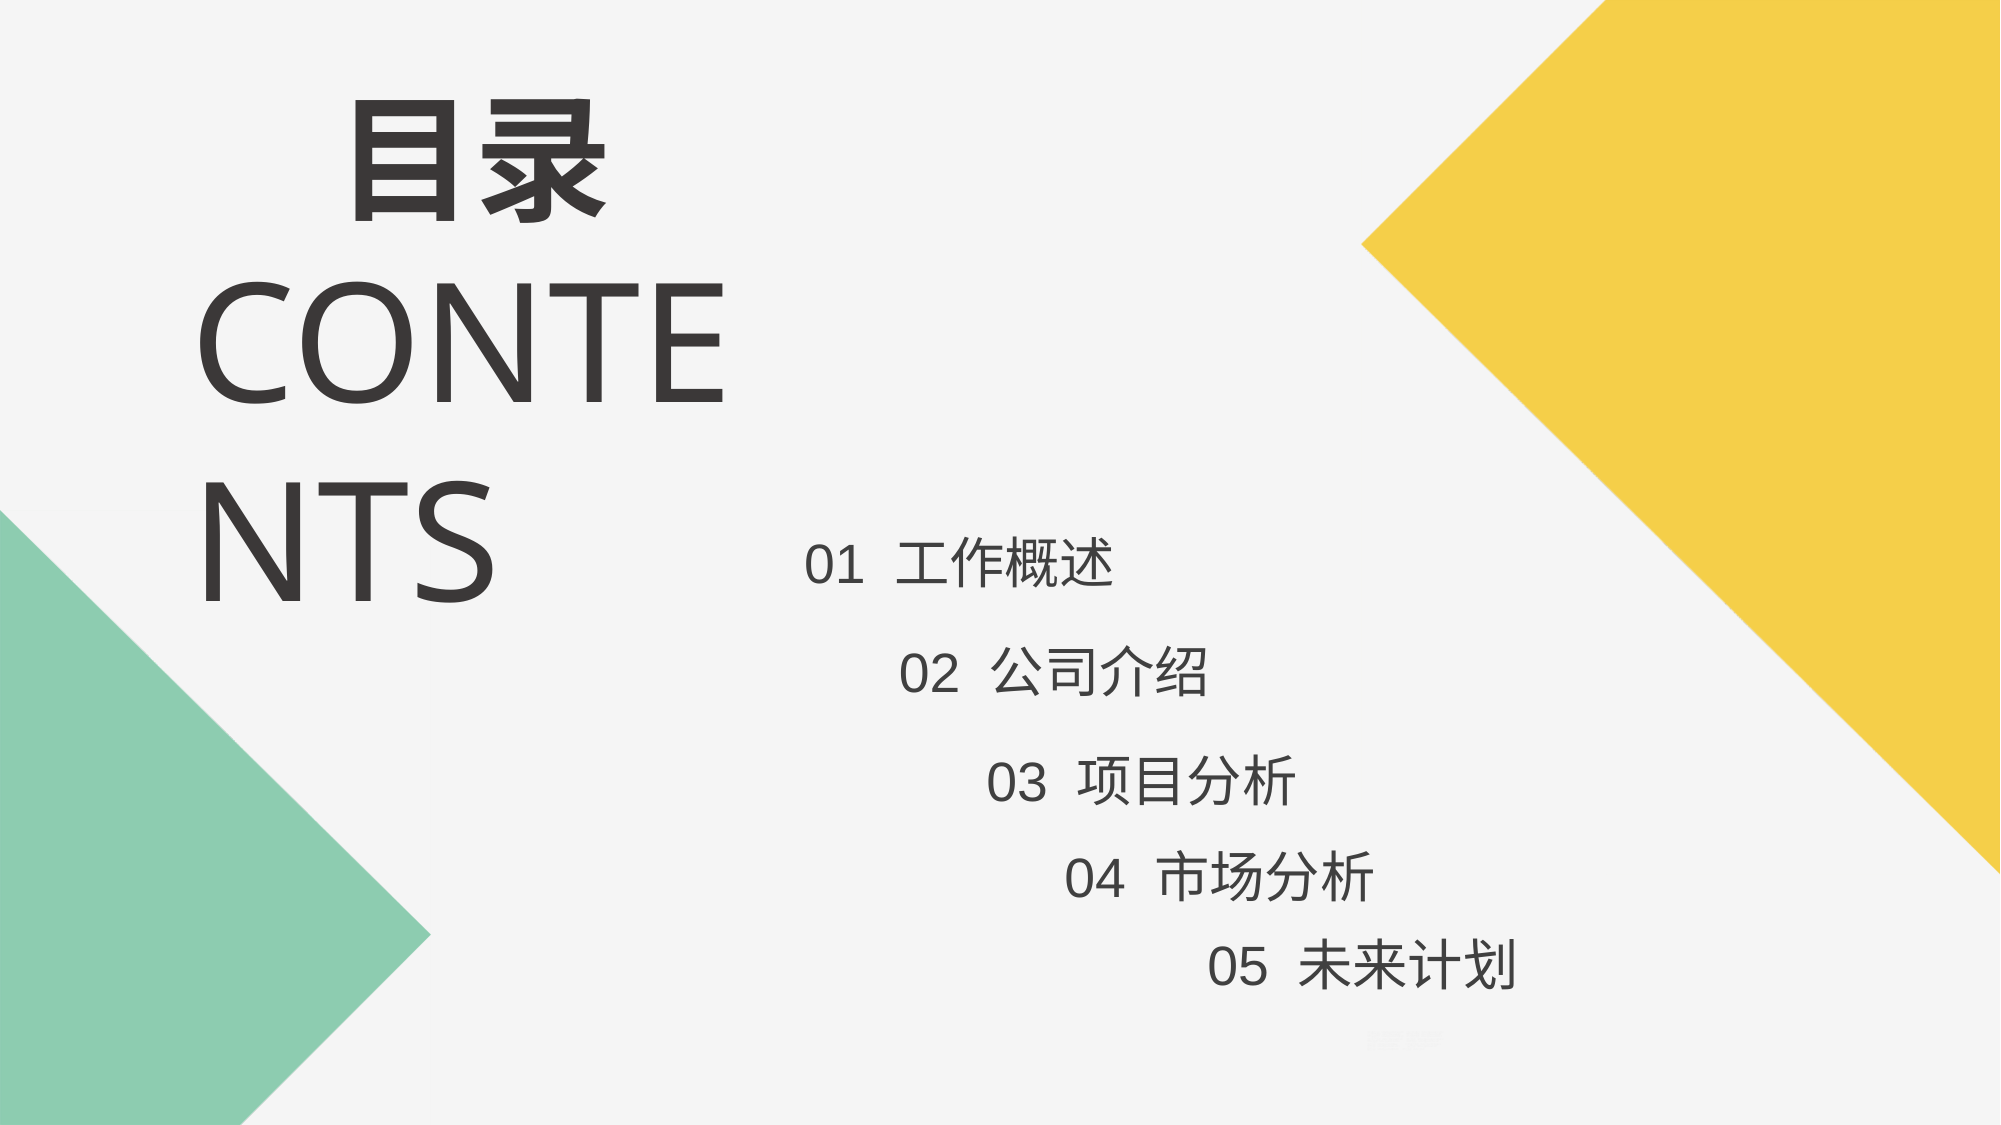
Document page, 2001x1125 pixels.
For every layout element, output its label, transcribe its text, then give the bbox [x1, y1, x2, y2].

text_box 05 未来计划 [1192, 909, 1533, 1005]
text_box 04 市场分析 [1049, 821, 1391, 916]
text_box 01 工作概述 [789, 508, 1130, 603]
picture [1360, 0, 2000, 875]
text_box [190, 64, 760, 438]
text_box 03 项目分析 [971, 725, 1312, 820]
picture [0, 510, 431, 1125]
text_box 02 公司介绍 [884, 616, 1225, 712]
